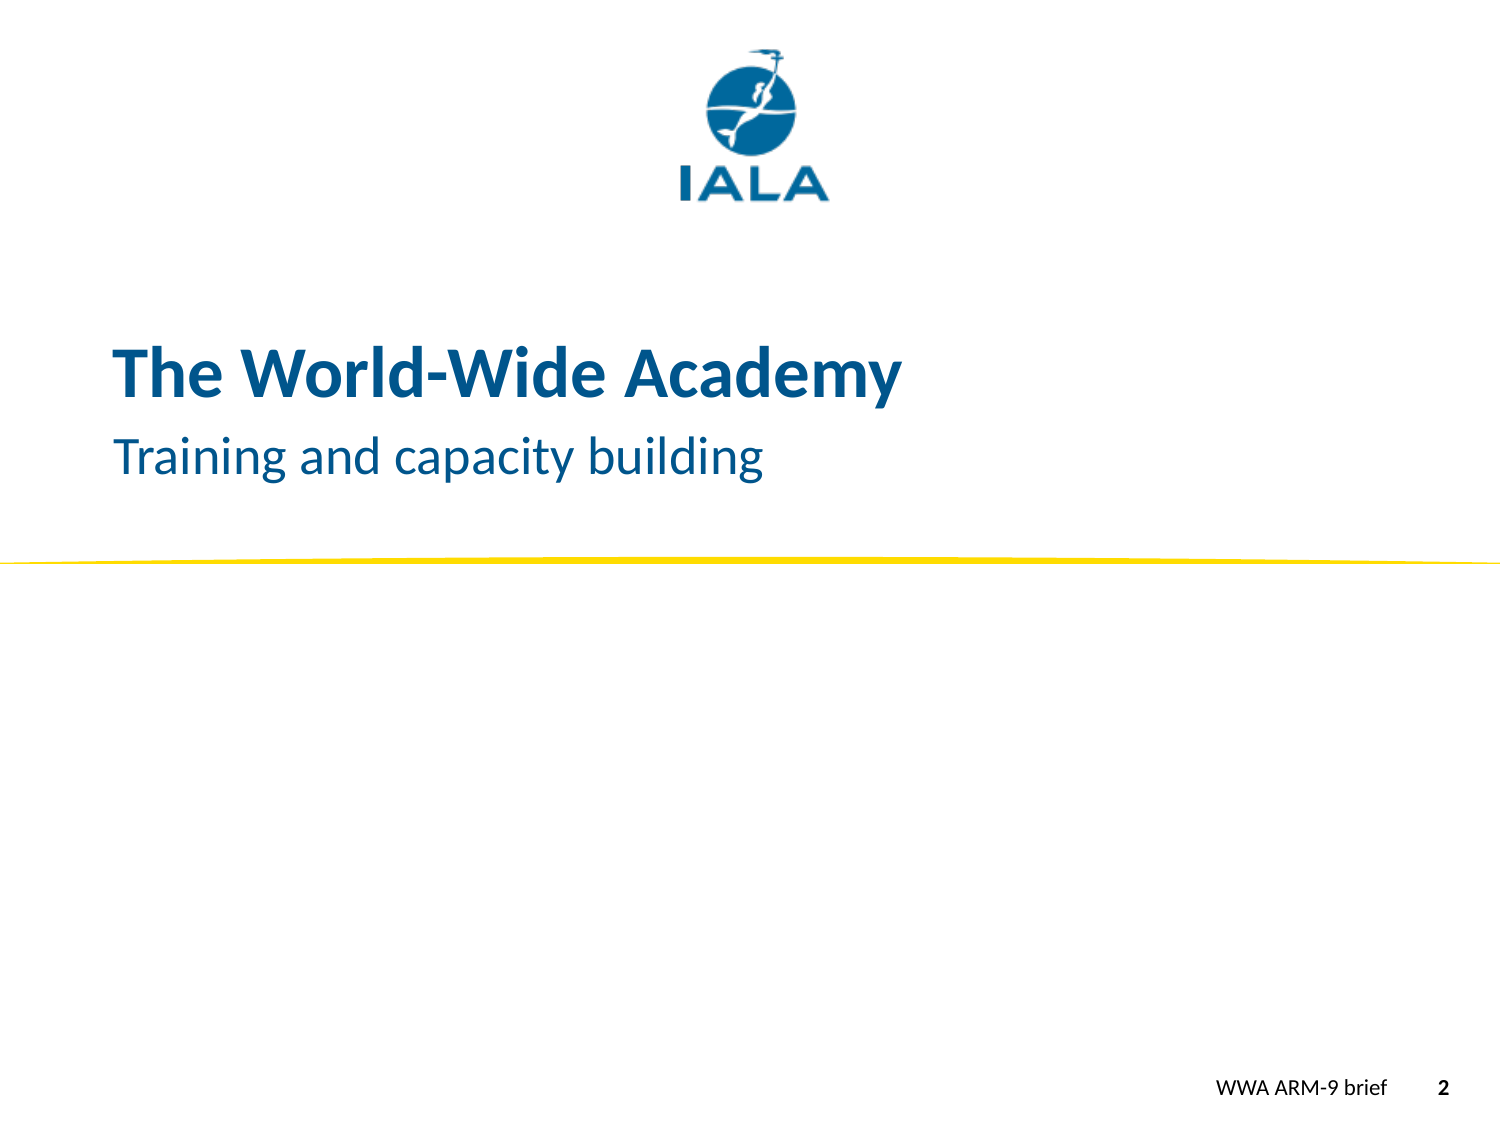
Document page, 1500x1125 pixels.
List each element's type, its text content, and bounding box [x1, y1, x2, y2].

footer WWA ARM-9 brief [466, 1046, 1388, 1125]
title The World-Wide Academy [112, 249, 1388, 412]
list Training and capacity building [112, 413, 1388, 552]
slide_number 2 [1388, 1046, 1500, 1125]
